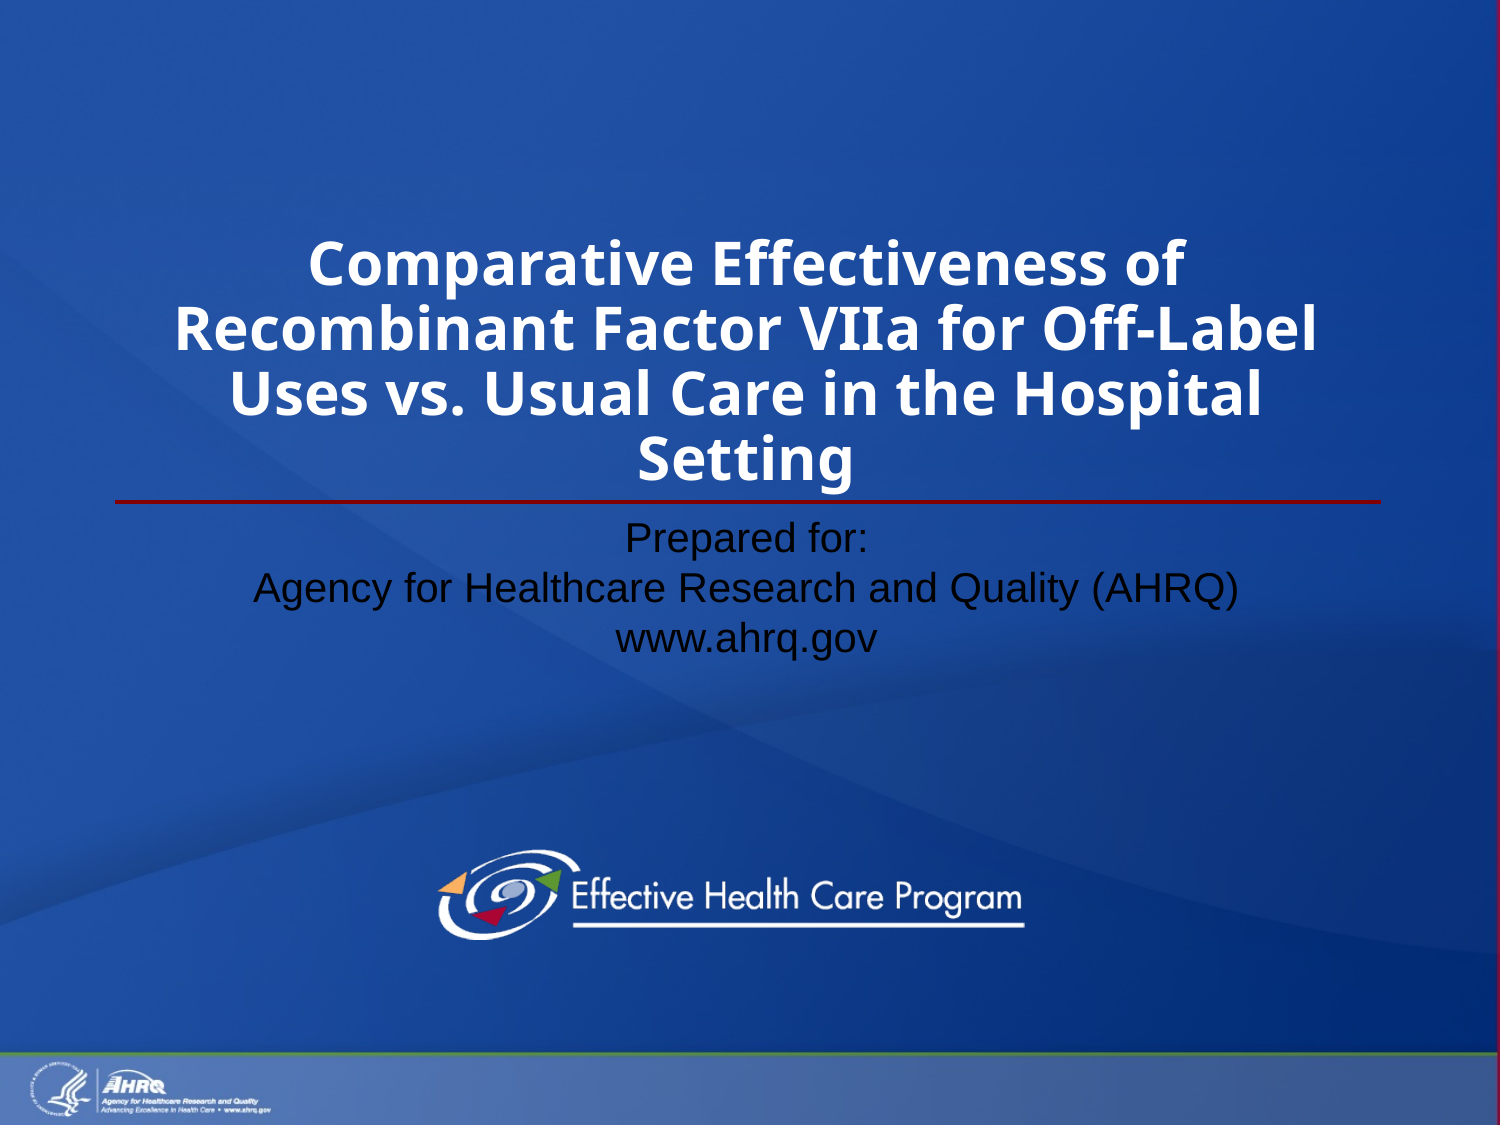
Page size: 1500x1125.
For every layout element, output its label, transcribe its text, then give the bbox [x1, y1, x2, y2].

picture [0, 0, 1500, 1125]
subtitle Prepared for: Agency for Healthcare Research and Quality (AHRQ) www.ahrq.gov [112, 510, 1382, 813]
title Comparative Effectiveness of Recombinant Factor VIIa for Off-Label Uses vs. Usual Care in the Hospital Setting [112, 236, 1382, 494]
